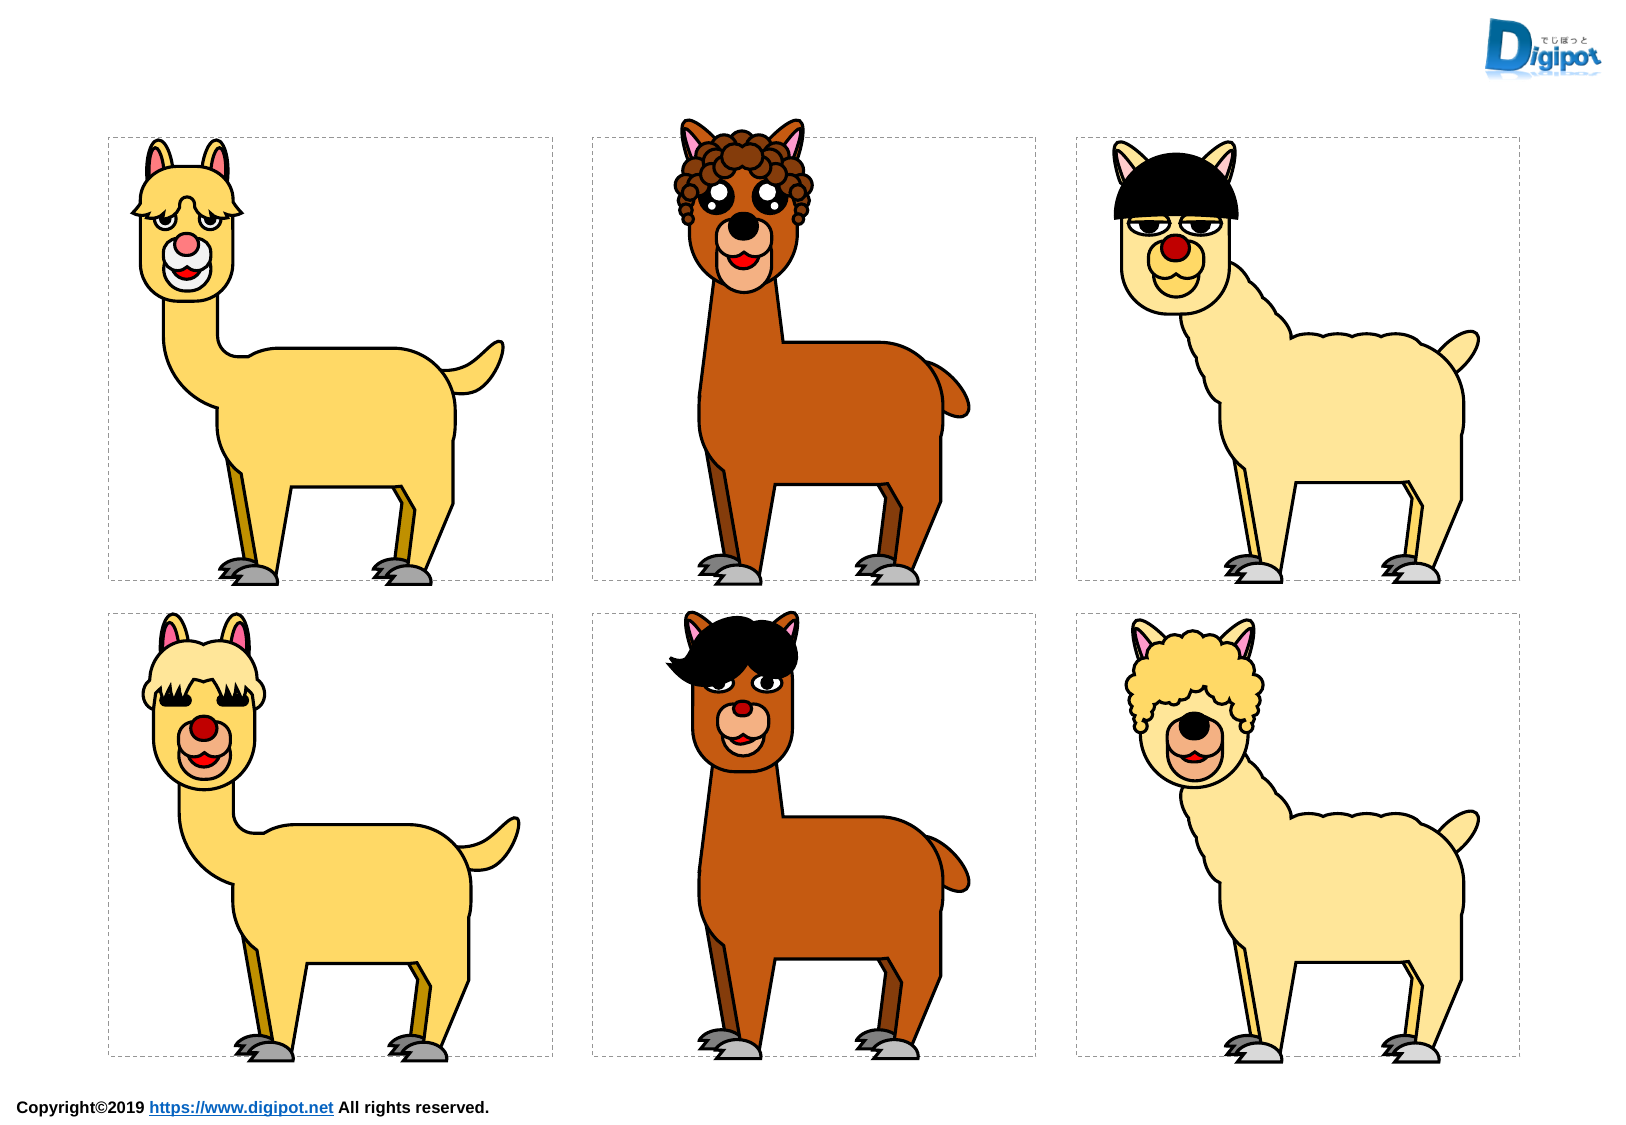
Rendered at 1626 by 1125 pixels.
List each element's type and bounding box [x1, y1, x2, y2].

text_box [143, 613, 525, 1061]
text_box [132, 139, 509, 585]
text_box [1125, 617, 1486, 1063]
text_box [675, 117, 958, 585]
text_box [1110, 139, 1487, 583]
picture [1485, 18, 1602, 82]
text_box [669, 609, 958, 1059]
